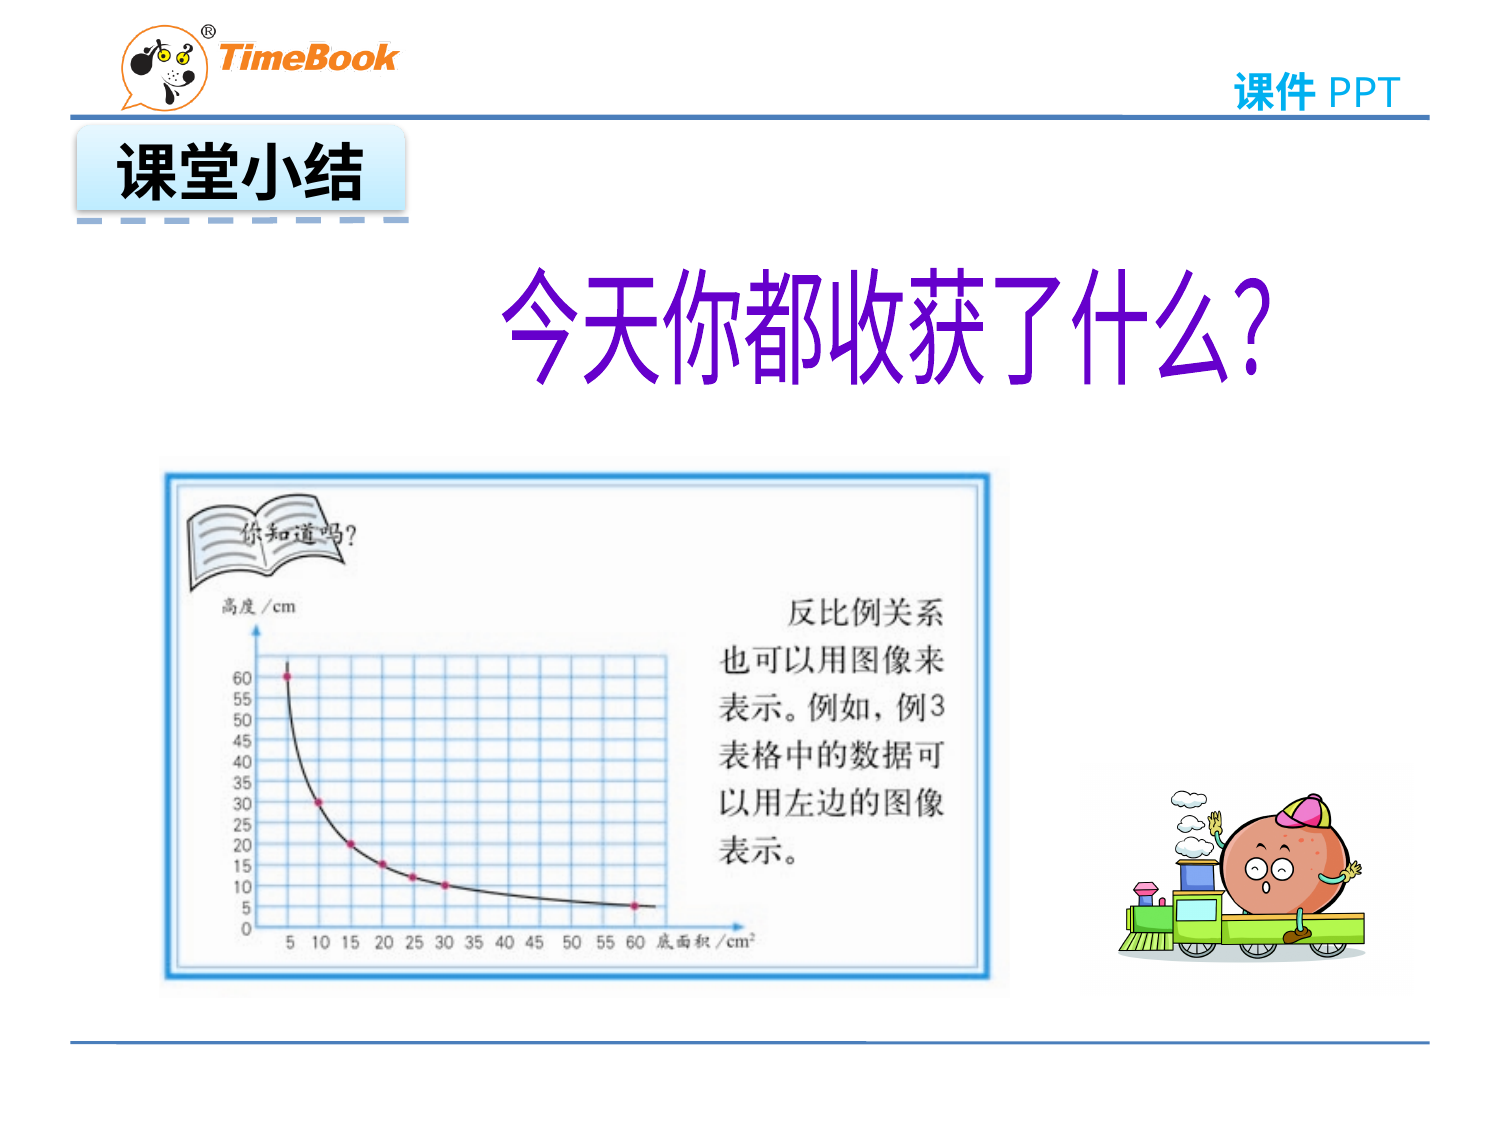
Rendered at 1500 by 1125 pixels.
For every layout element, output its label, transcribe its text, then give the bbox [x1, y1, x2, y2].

picture [159, 455, 1010, 998]
picture [1080, 762, 1414, 997]
text_box 课堂小结 [76, 124, 406, 212]
picture [118, 22, 408, 113]
